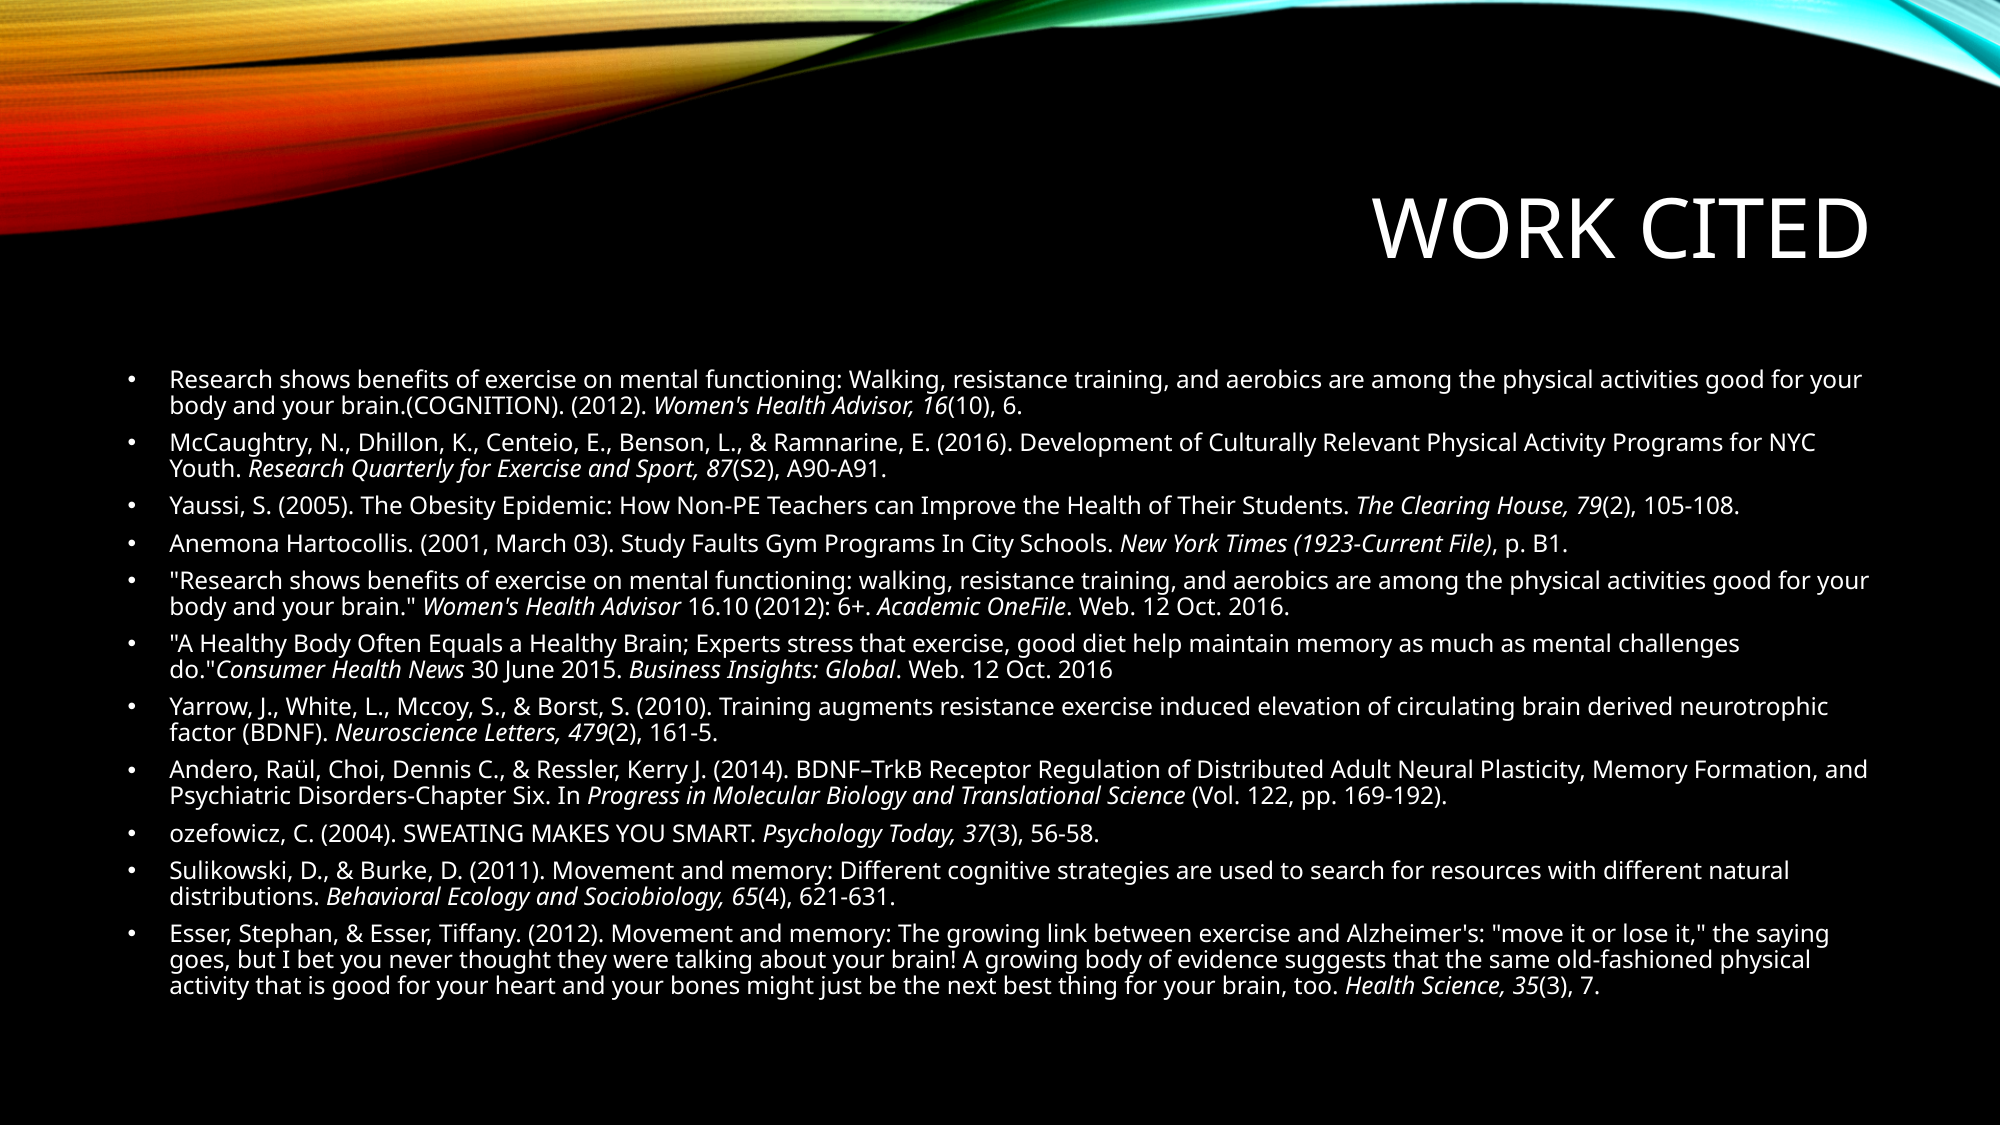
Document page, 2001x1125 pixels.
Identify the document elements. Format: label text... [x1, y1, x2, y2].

list Research shows benefits of exercise on mental functioning: Walking, resistance training, and aerobics are among the physical activities good for your body and your brain.(COGNITION). (2012). Women's Health Advisor, 16(10), 6. McCaughtry, N., Dhillon, K., Centeio, E., Benson, L., & Ramnarine, E. (2016). Development of Culturally Relevant Physical Activity Programs for NYC Youth. Research Quarterly for Exercise and Sport, 87(S2), A90-A91. Yaussi, S. (2005). The Obesity Epidemic: How Non-PE Teachers can Improve the Health of Their Students. The Clearing House, 79(2), 105-108. Anemona Hartocollis. (2001, March 03). Study Faults Gym Programs In City Schools. New York Times (1923-Current File), p. B1. "Research shows benefits of exercise on mental functioning: walking, resistance training, and aerobics are among the physical activities good for your body and your brain." Women's Health Advisor 16.10 (2012): 6+. Academic OneFile. Web. 12 Oct. 2016. "A Healthy Body Often Equals a Healthy Brain; Experts stress that exercise, good diet help maintain memory as much as mental challenges do."Consumer Health News 30 June 2015. Business Insights: Global. Web. 12 Oct. 2016 Yarrow, J., White, L., Mccoy, S., & Borst, S. (2010). Training augments resistance exercise induced elevation of circulating brain derived neurotrophic factor (BDNF). Neuroscience Letters, 479(2), 161-5. Andero, Raül, Choi, Dennis C., & Ressler, Kerry J. (2014). BDNF–TrkB Receptor Regulation of Distributed Adult Neural Plasticity, Memory Formation, and Psychiatric Disorders-Chapter Six. In Progress in Molecular Biology and Translational Science (Vol. 122, pp. 169-192). ozefowicz, C. (2004). SWEATING MAKES YOU SMART. Psychology Today, 37(3), 56-58. Sulikowski, D., & Burke, D. (2011). Movement and memory: Different cognitive strategies are used to search for resources with different natural distributions. Behavioral Ecology and Sociobiology, 65(4), 621-631. Esser, Stephan, & Esser, Tiffany. (2012). Movement and memory: The growing link between exercise and Alzheimer's: "move it or lose it," the saying goes, but I bet you never thought they were talking about your brain! A growing body of evidence suggests that the same old-fashioned physical activity that is good for your heart and your bones might just be the next best thing for your brain, too. Health Science, 35(3), 7. [112, 360, 1888, 1021]
title Work cited [474, 125, 1888, 338]
picture [0, 0, 2000, 237]
